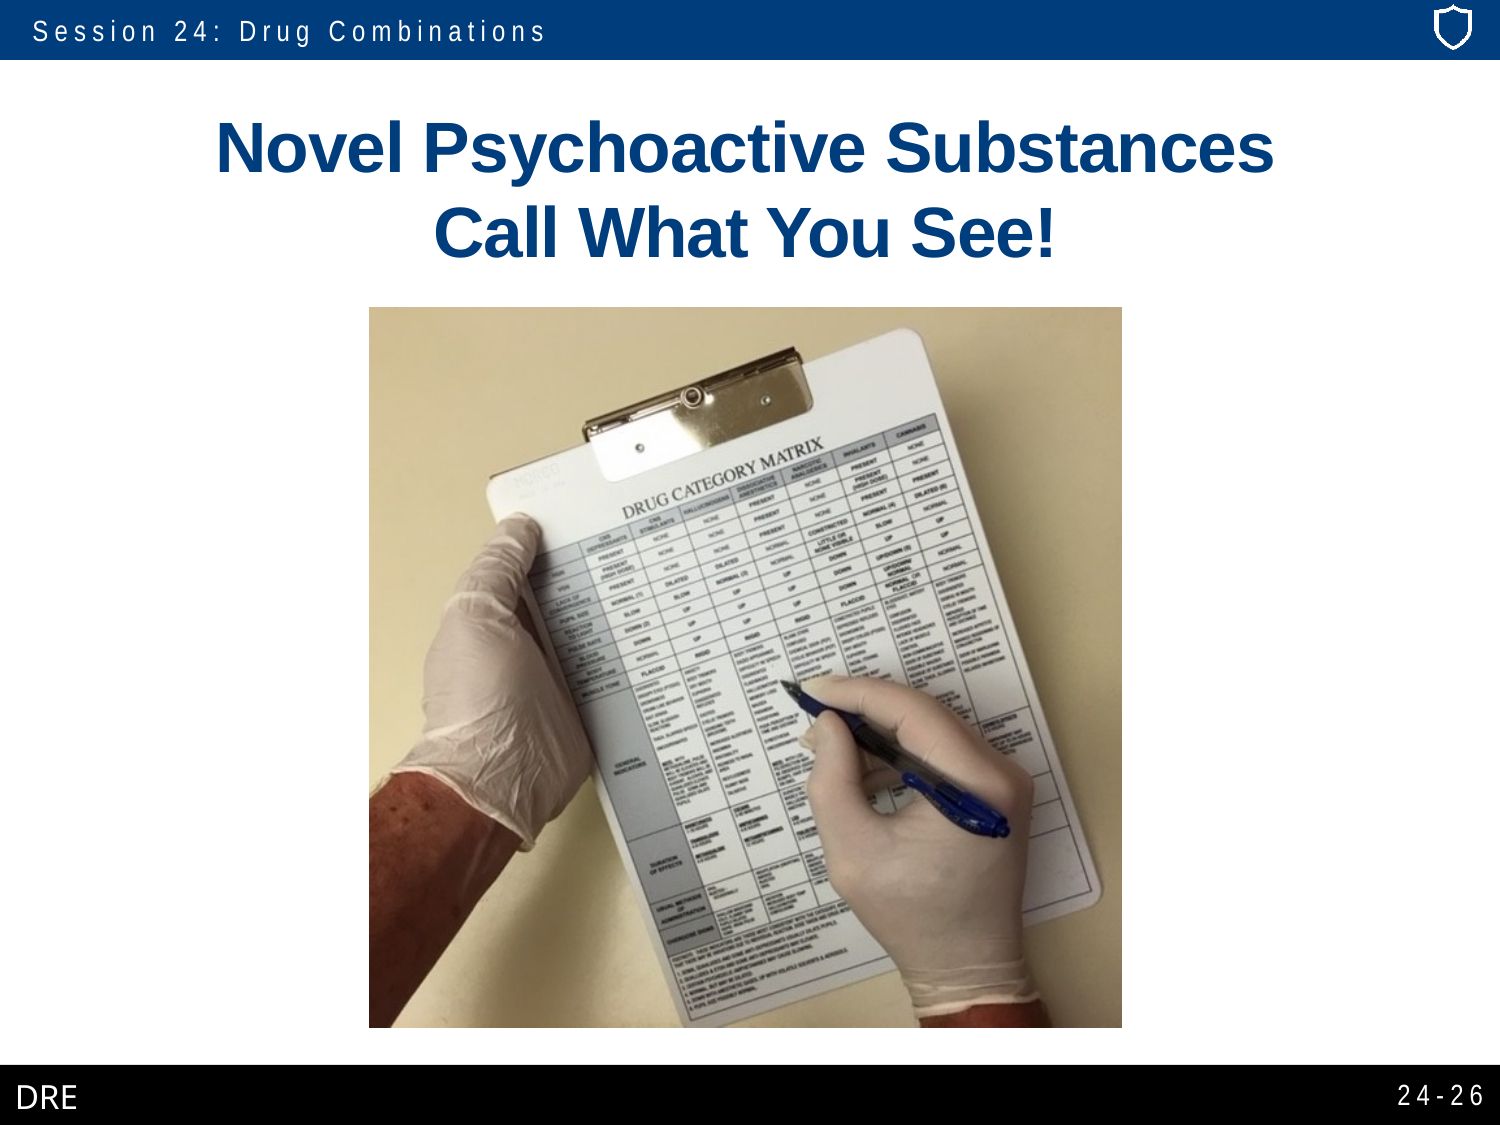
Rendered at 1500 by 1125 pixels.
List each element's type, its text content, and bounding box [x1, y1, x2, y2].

picture [1434, 4, 1472, 50]
slide_number 24-26 [1218, 1063, 1499, 1124]
title Novel Psychoactive Substances Call What You See! [85, 93, 1406, 281]
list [368, 307, 1123, 1029]
